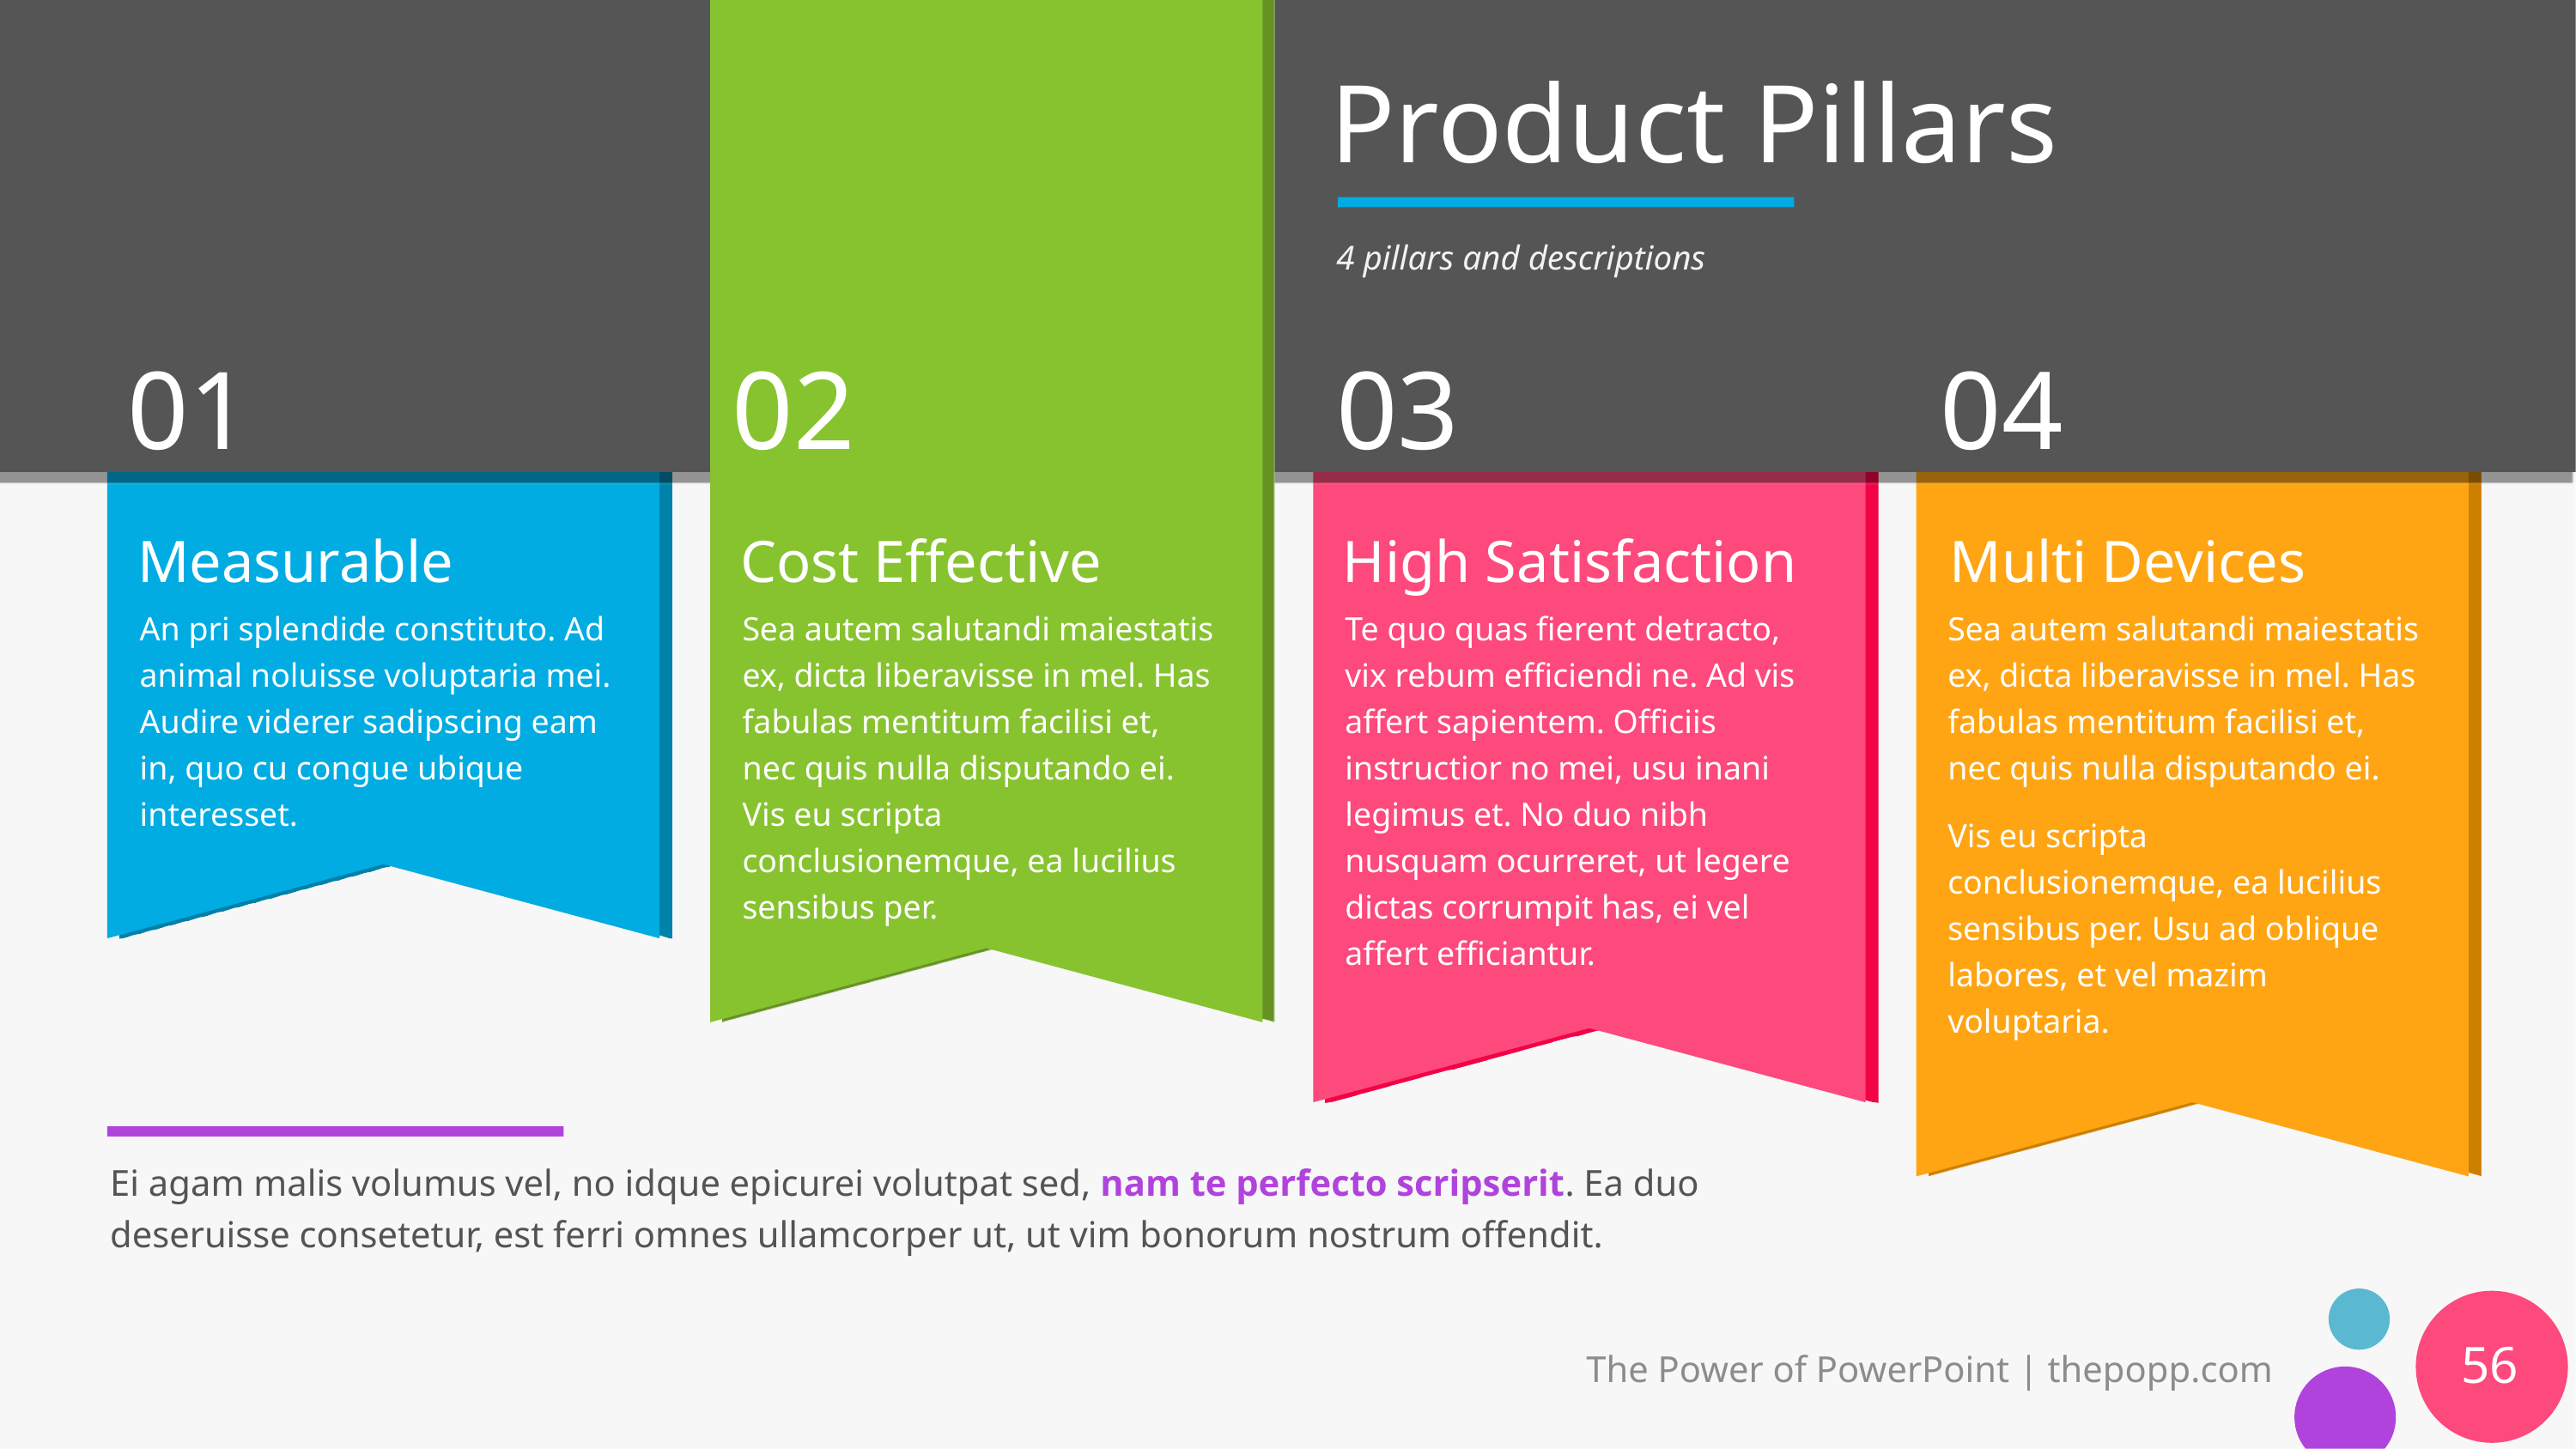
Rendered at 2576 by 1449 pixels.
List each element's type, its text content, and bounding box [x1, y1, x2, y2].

list Cost Effective [717, 500, 1241, 602]
list 4 pillars and descriptions [1313, 217, 2454, 288]
slide_number 56 [2414, 1328, 2567, 1406]
list An pri splendide constituto. Ad animal noluisse voluptaria mei. Audire viderer sadipscing eam in, quo cu congue ubique interesset. [116, 589, 642, 845]
list Multi Devices [1926, 500, 2447, 589]
list Ei agam malis volumus vel, no idque epicurei volutpat sed, nam te perfecto scripserit. Ea duo deseruisse consetetur, est ferri omnes ullamcorper ut, ut vim bonorum nostrum offendit. [87, 1140, 1881, 1325]
list Sea autem salutandi maiestatis ex, dicta liberavisse in mel. Has fabulas mentitum facilisi et, nec quis nulla disputando ei. Vis eu scripta conclusionemque, ea lucilius sensibus per. [719, 589, 1245, 939]
title Product Pillars [1307, 34, 2469, 205]
list Measurable [114, 500, 639, 602]
footer The Power of PowerPoint | thepopp.com [1479, 1332, 2296, 1410]
list High Satisfaction [1320, 500, 1844, 602]
list Sea autem salutandi maiestatis ex, dicta liberavisse in mel. Has fabulas mentitum facilisi et, nec quis nulla disputando ei. Vis eu scripta conclusionemque, ea lucilius sensibus per. Usu ad oblique labores, et vel mazim voluptaria. [1924, 589, 2451, 1086]
list Te quo quas fierent detracto, vix rebum efficiendi ne. Ad vis affert sapientem. Officiis instructior no mei, usu inani legimus et. No duo nibh nusquam ocurreret, ut legere dictas corrumpit has, ei vel affert efficiantur. [1321, 589, 1848, 997]
